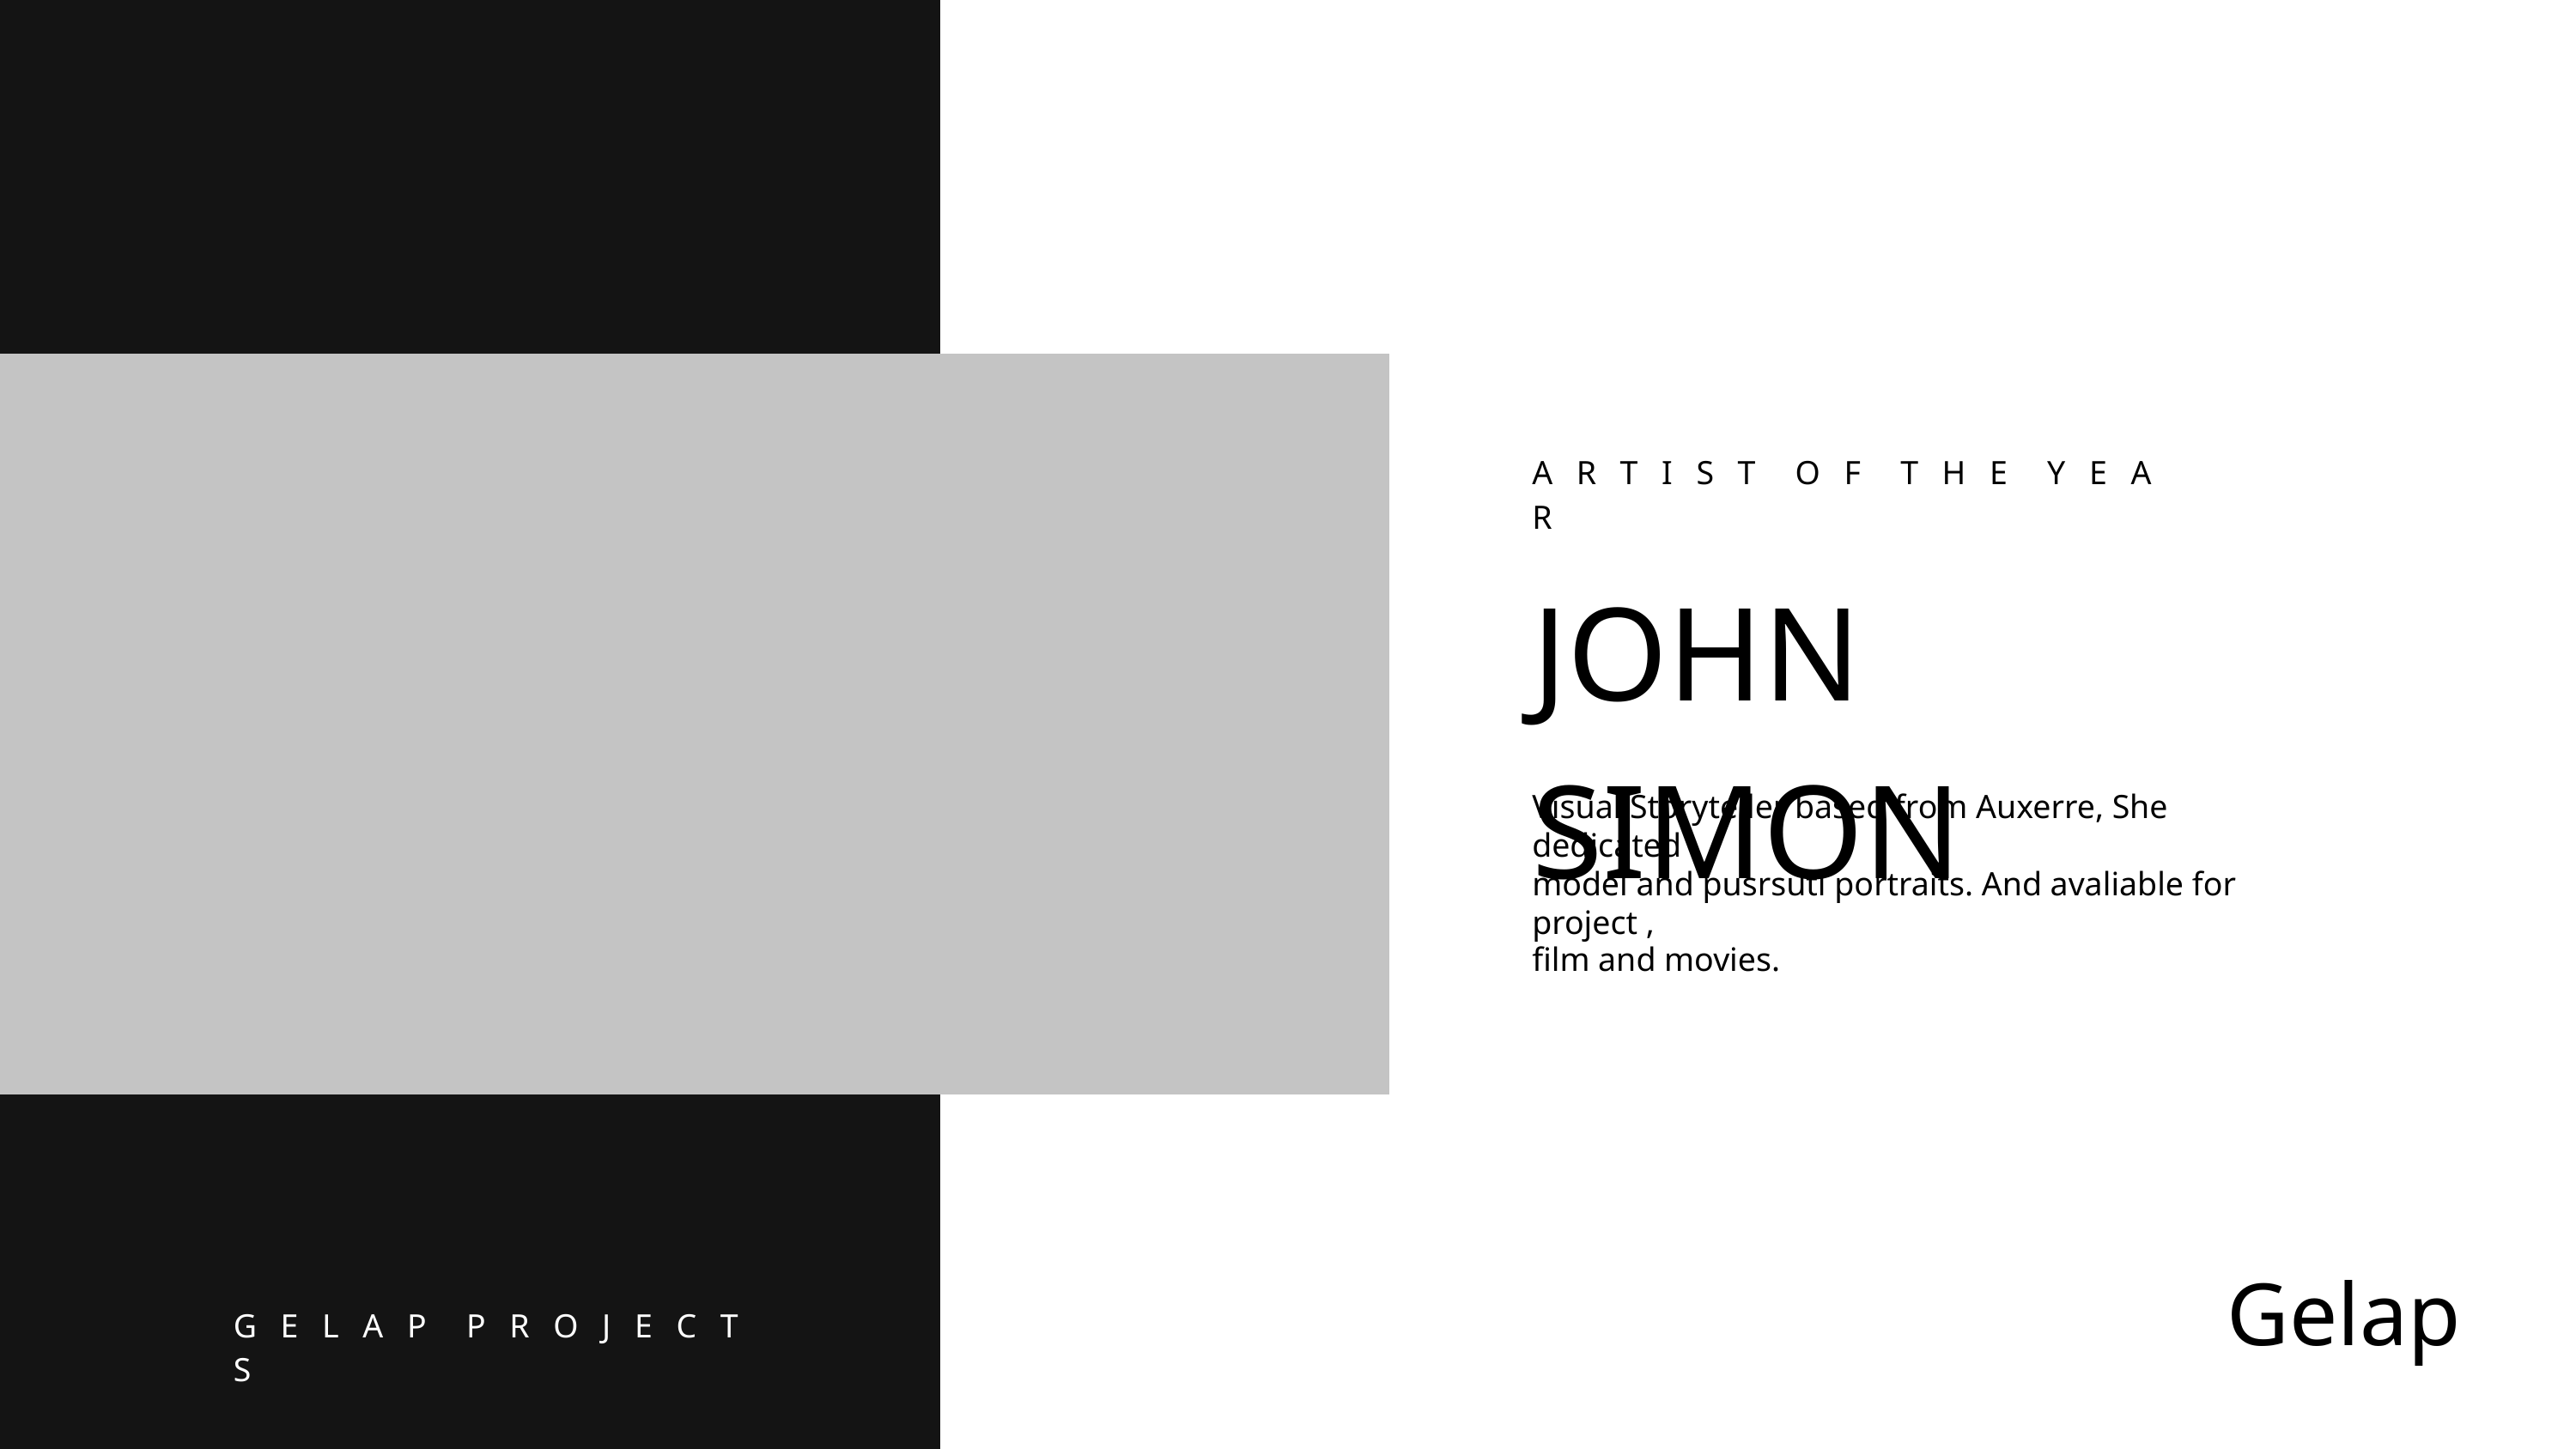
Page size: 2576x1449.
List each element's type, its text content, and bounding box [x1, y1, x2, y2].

picture [0, 0, 2576, 1449]
text_box G E L A P P R O J E C T S [233, 1300, 761, 1344]
